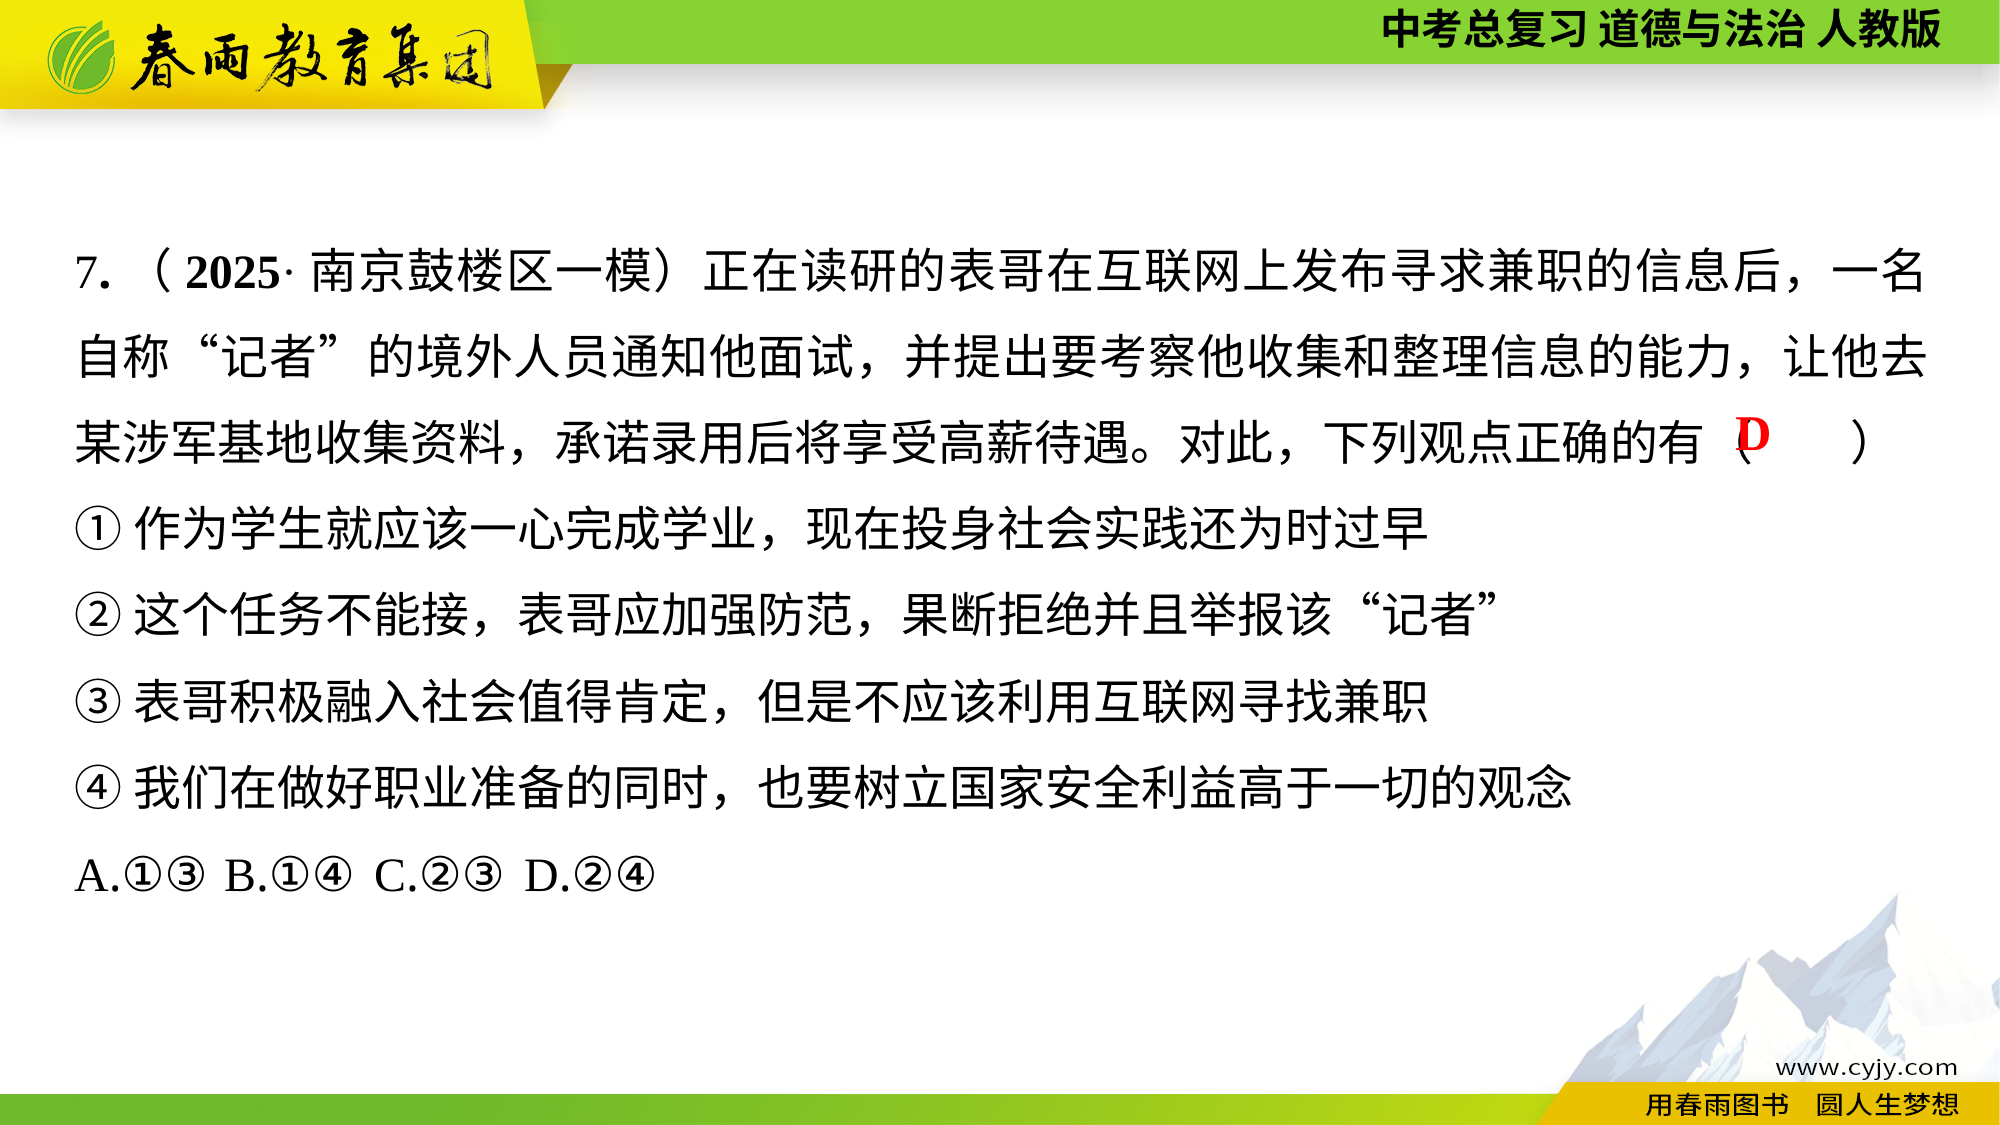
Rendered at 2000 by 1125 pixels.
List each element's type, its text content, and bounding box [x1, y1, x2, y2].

list 7.（2025·南京鼓楼区一模）正在读研的表哥在互联网上发布寻求兼职的信息后，一名自称“记者”的境外人员通知他面试，并提出要考察他收集和整理信息的能力，让他去某涉军基地收集资料，承诺录用后将享受高薪待遇。对此，下列观点正确的有（ ） ①作为学生就应该一心完成学业，现在投身社会实践还为时过早 ②这个任务不能接，表哥应加强防范，果断拒绝并且举报该“记者” ③表哥积极融入社会值得肯定，但是不应该利用互联网寻找兼职 ④我们在做好职业准备的同时，也要树立国家安全利益高于一切的观念 A.①③ B.①④ C.②③ D.②④ [59, 204, 1944, 906]
picture [0, 0, 2000, 1125]
text_box D [1720, 392, 1787, 468]
